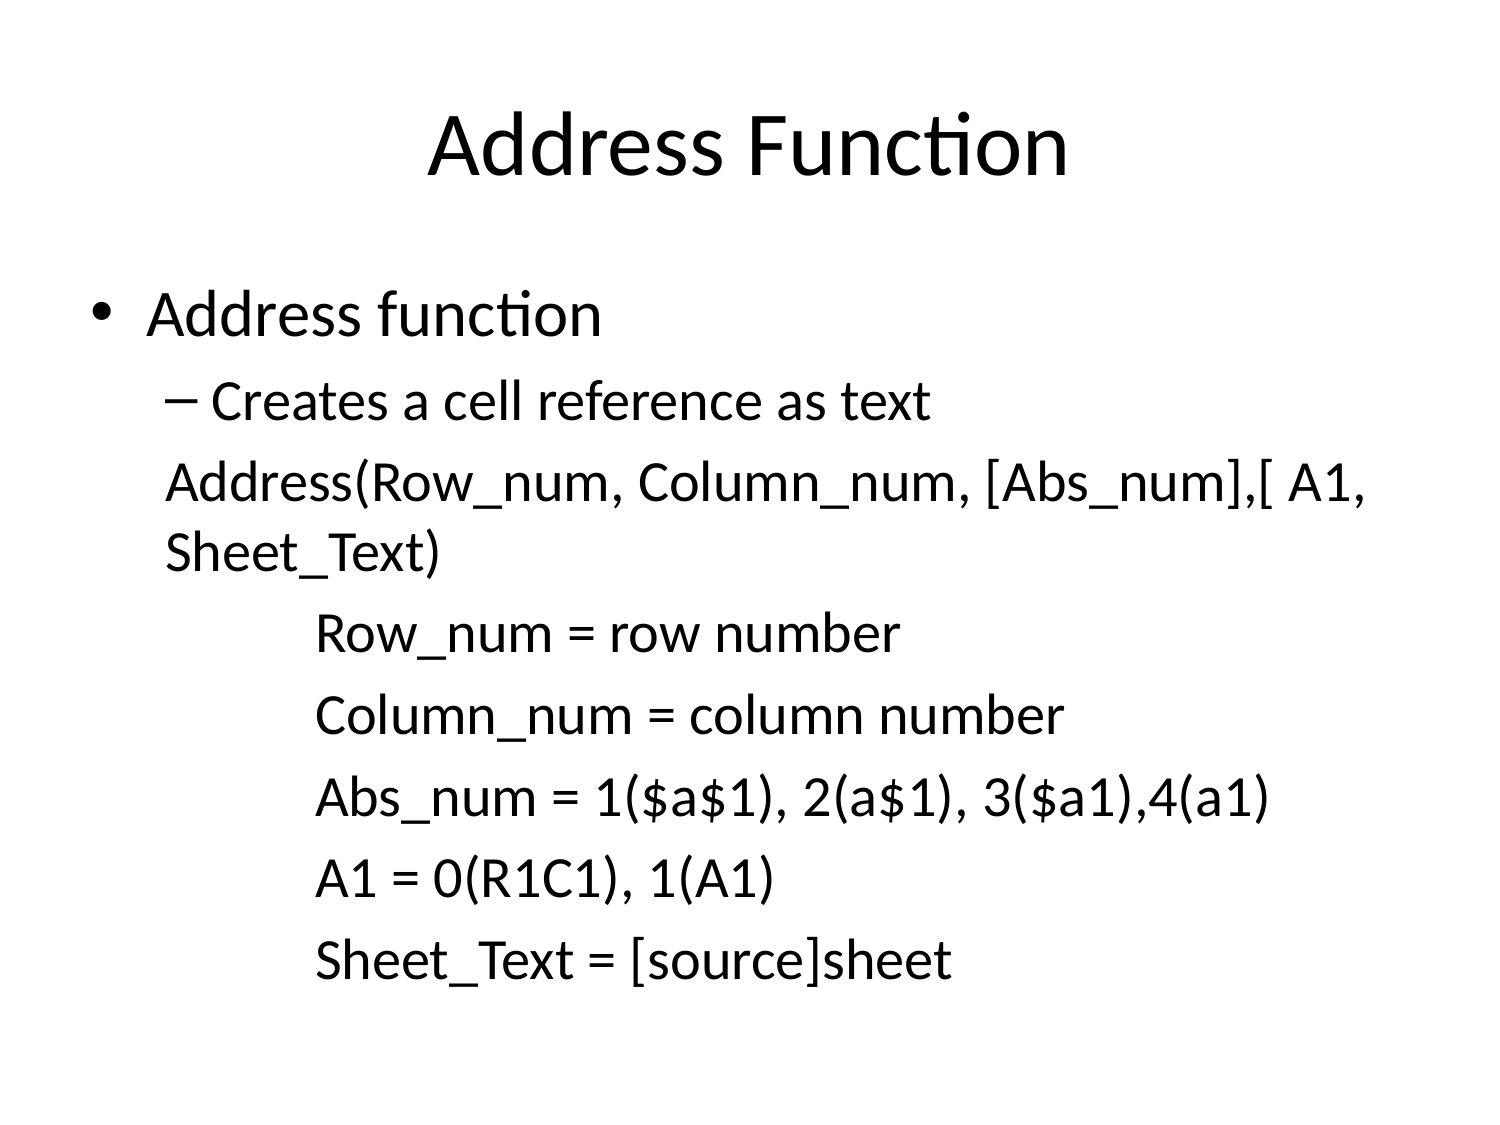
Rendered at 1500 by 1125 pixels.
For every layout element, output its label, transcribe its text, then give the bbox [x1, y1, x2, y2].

title Address Function [74, 44, 1426, 233]
list Address function Creates a cell reference as text Address(Row_num, Column_num, [Abs_num],[ A1, Sheet_Text) Row_num = row number Column_num = column number Abs_num = 1($a$1), 2(a$1), 3($a1),4(a1) A1 = 0(R1C1), 1(A1) Sheet_Text = [source]sheet [74, 262, 1426, 1006]
